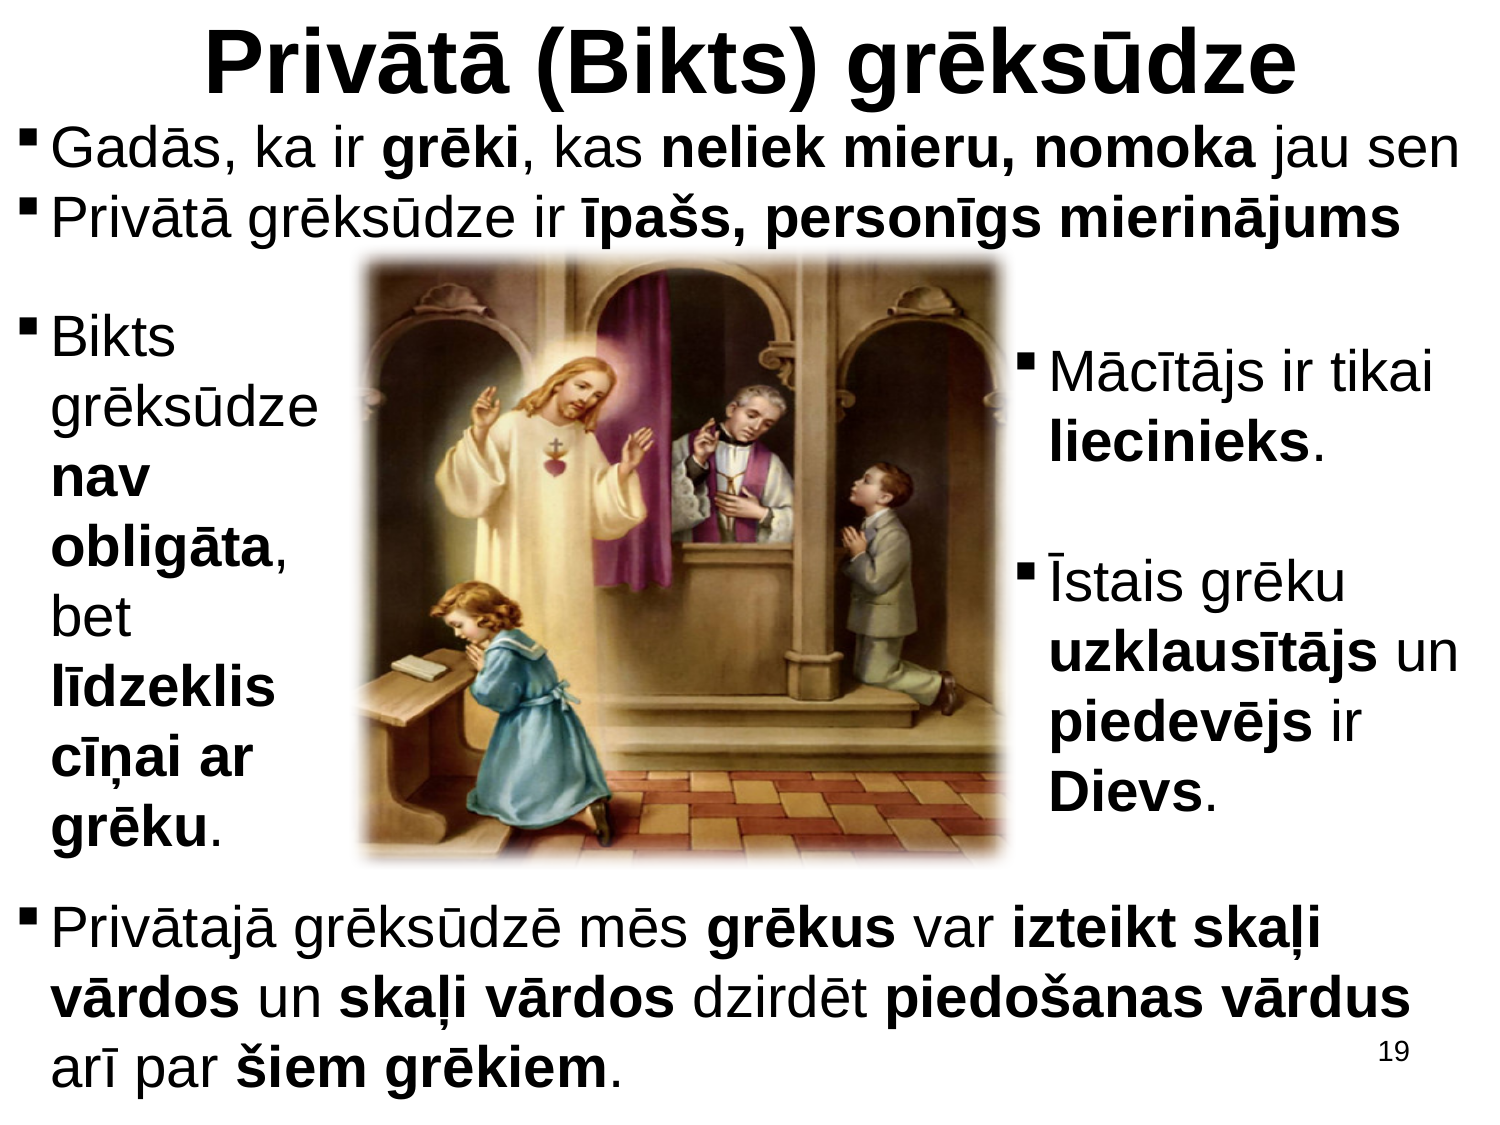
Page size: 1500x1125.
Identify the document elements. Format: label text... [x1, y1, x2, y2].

picture [348, 243, 1017, 870]
text_box Bikts grēksūdze nav obligāta, bet līdzeklis cīņai ar grēku. [0, 290, 361, 936]
text_box Gadās, ka ir grēki, kas neliek mieru, nomoka jau sen Privātā grēksūdze ir īpašs, personīgs mierinājums [0, 101, 1500, 327]
title Privātā (Bikts) grēksūdze [76, 0, 1428, 101]
text_box Privātajā grēksūdzē mēs grēkus var izteikt skaļi vārdos un skaļi vārdos dzirdēt piedošanas vārdus arī par šiem grēkiem. [0, 881, 1500, 1107]
text_box Mācītājs ir tikai liecinieks. Īstais grēku uzklausītājs un piedevējs ir Dievs. [997, 327, 1500, 901]
